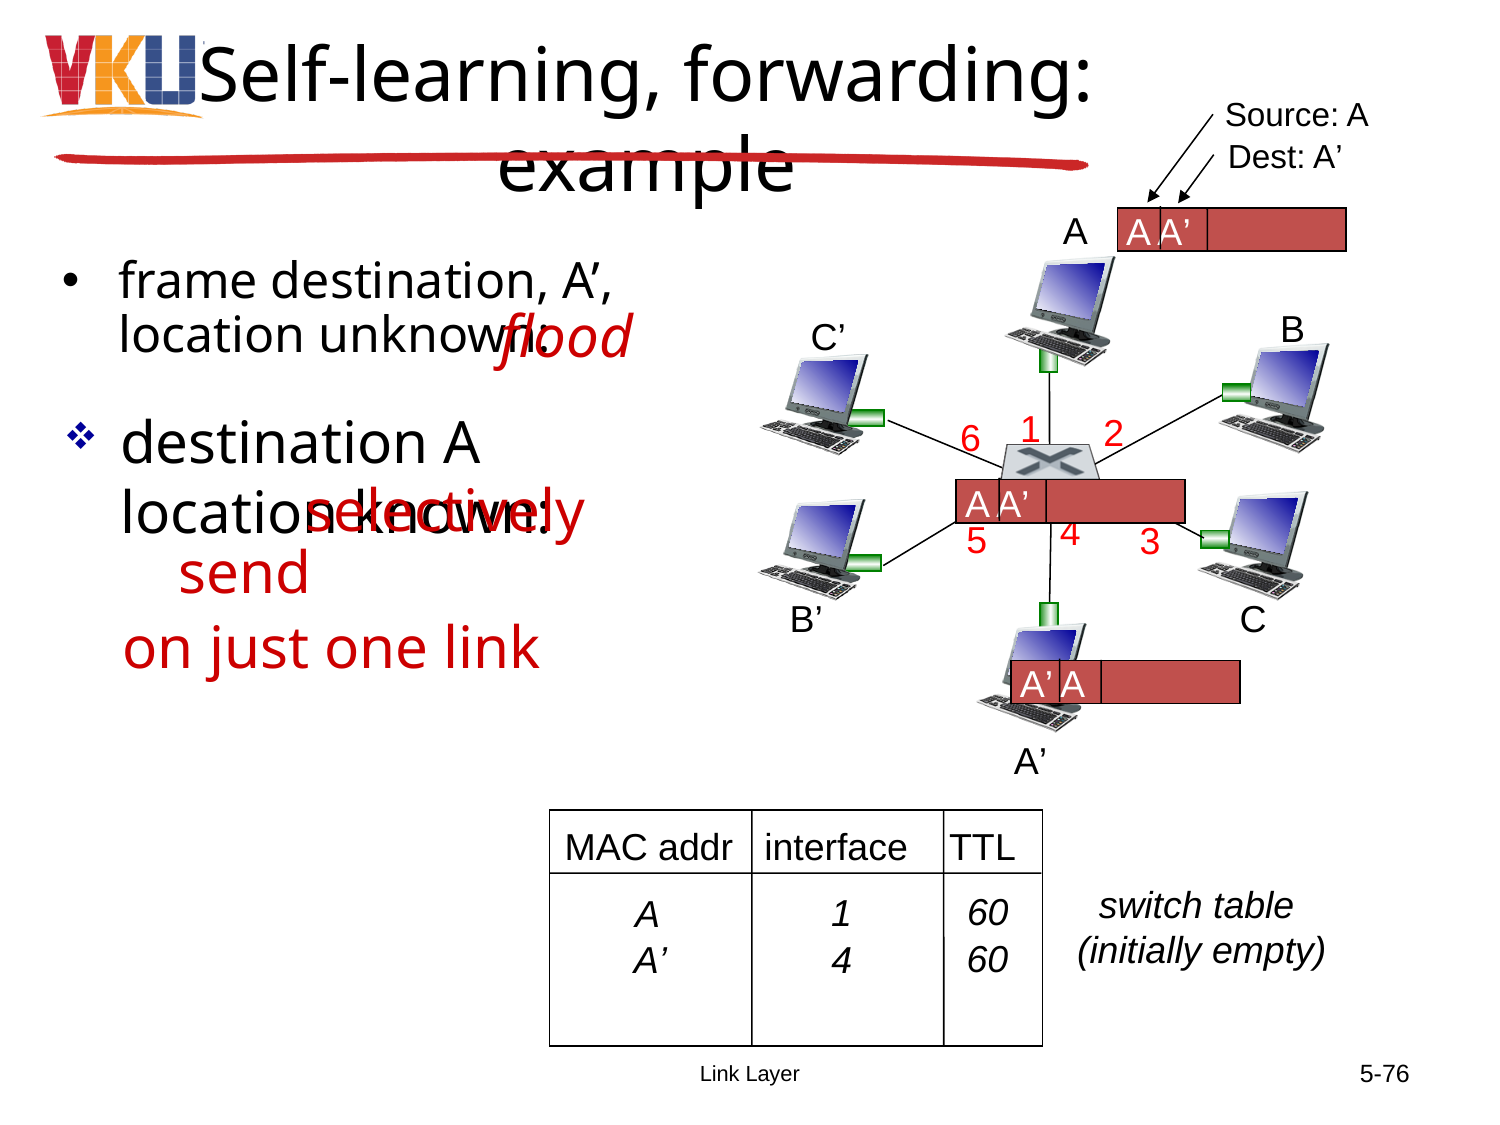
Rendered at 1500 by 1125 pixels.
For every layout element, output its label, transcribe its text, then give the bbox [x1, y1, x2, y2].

text_box destination A location known: [49, 397, 713, 553]
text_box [1111, 200, 1347, 262]
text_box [618, 880, 1025, 928]
slide_number 5-76 [1074, 1042, 1425, 1103]
footer Link Layer [512, 1042, 988, 1103]
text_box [617, 927, 1024, 990]
text_box selectively send on just one link [108, 473, 720, 561]
text_box switch table (initially empty) [1062, 873, 1342, 979]
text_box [950, 472, 1186, 534]
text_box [1005, 652, 1241, 715]
title Self-learning, forwarding: example [30, 23, 1263, 211]
text_box flood [485, 291, 648, 376]
list frame destination, A’, location unknown: [46, 247, 711, 403]
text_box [730, 199, 1332, 791]
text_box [1147, 85, 1386, 204]
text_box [547, 809, 1043, 1048]
picture [50, 147, 1101, 177]
